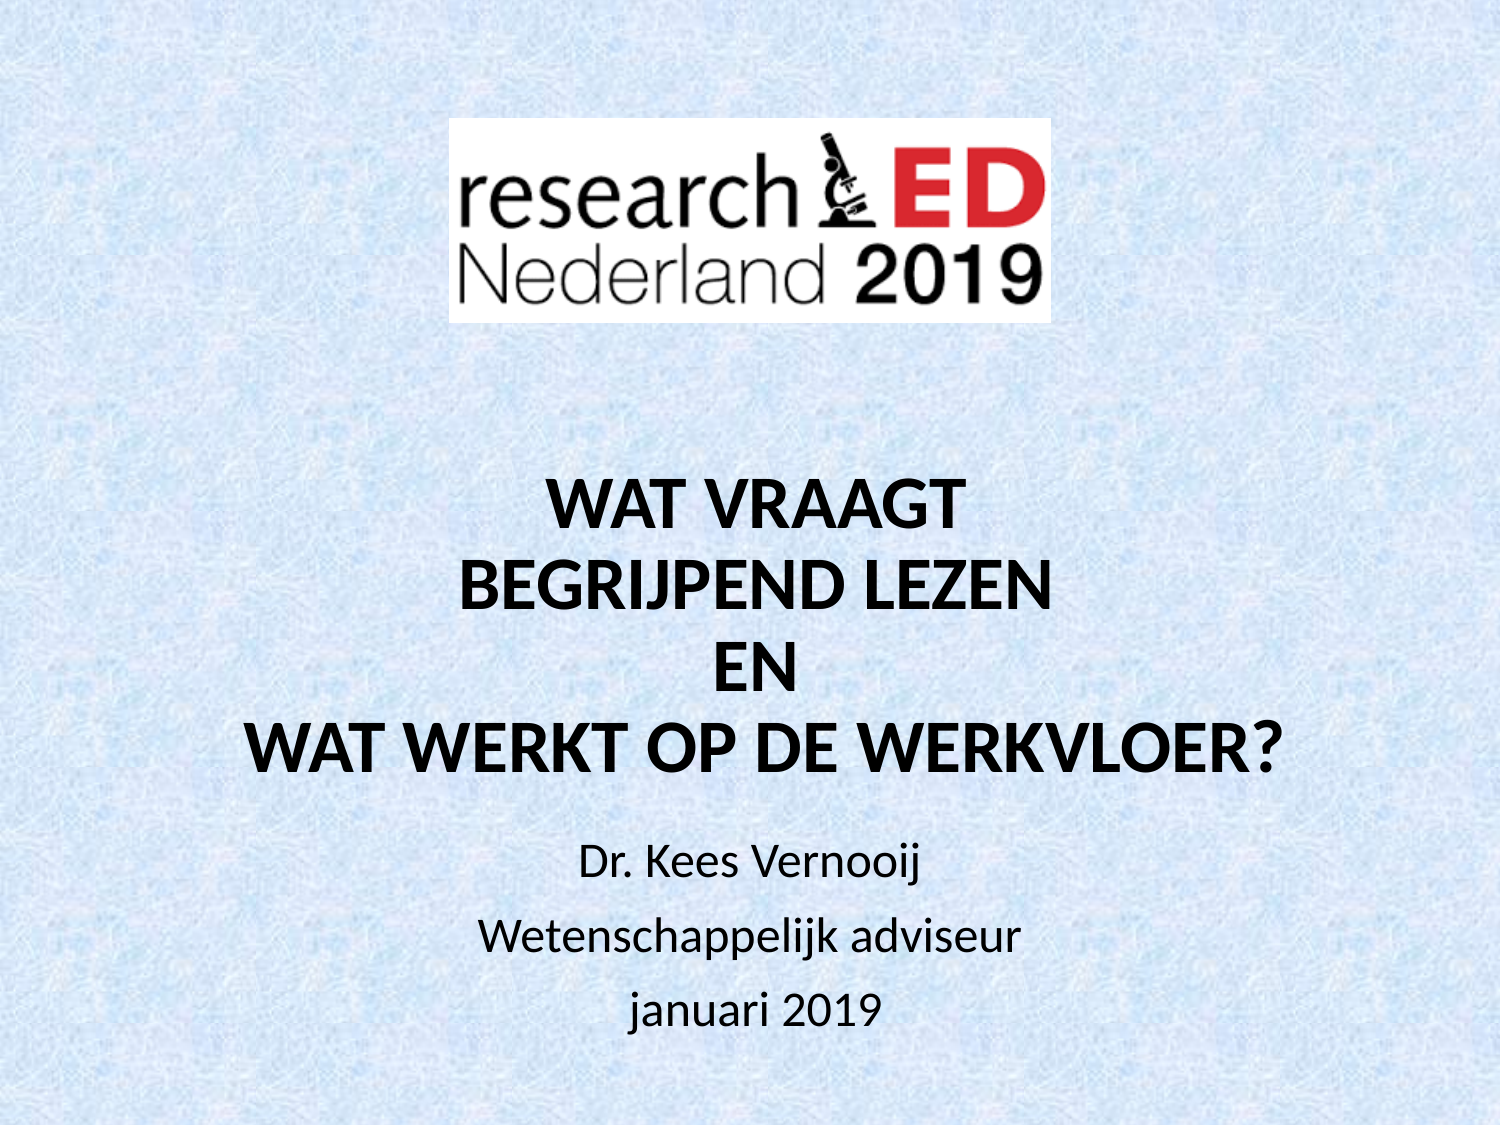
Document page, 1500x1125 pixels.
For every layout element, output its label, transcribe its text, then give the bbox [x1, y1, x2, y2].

subtitle Dr. Kees Vernooij Wetenschappelijk adviseur januari 2019 [187, 826, 1313, 1125]
title WAT VRAAGT BEGRIJPEND LEZEN EN WAT WERKT OP DE WERKVLOER? [50, 249, 1479, 887]
picture [0, 0, 1500, 1125]
